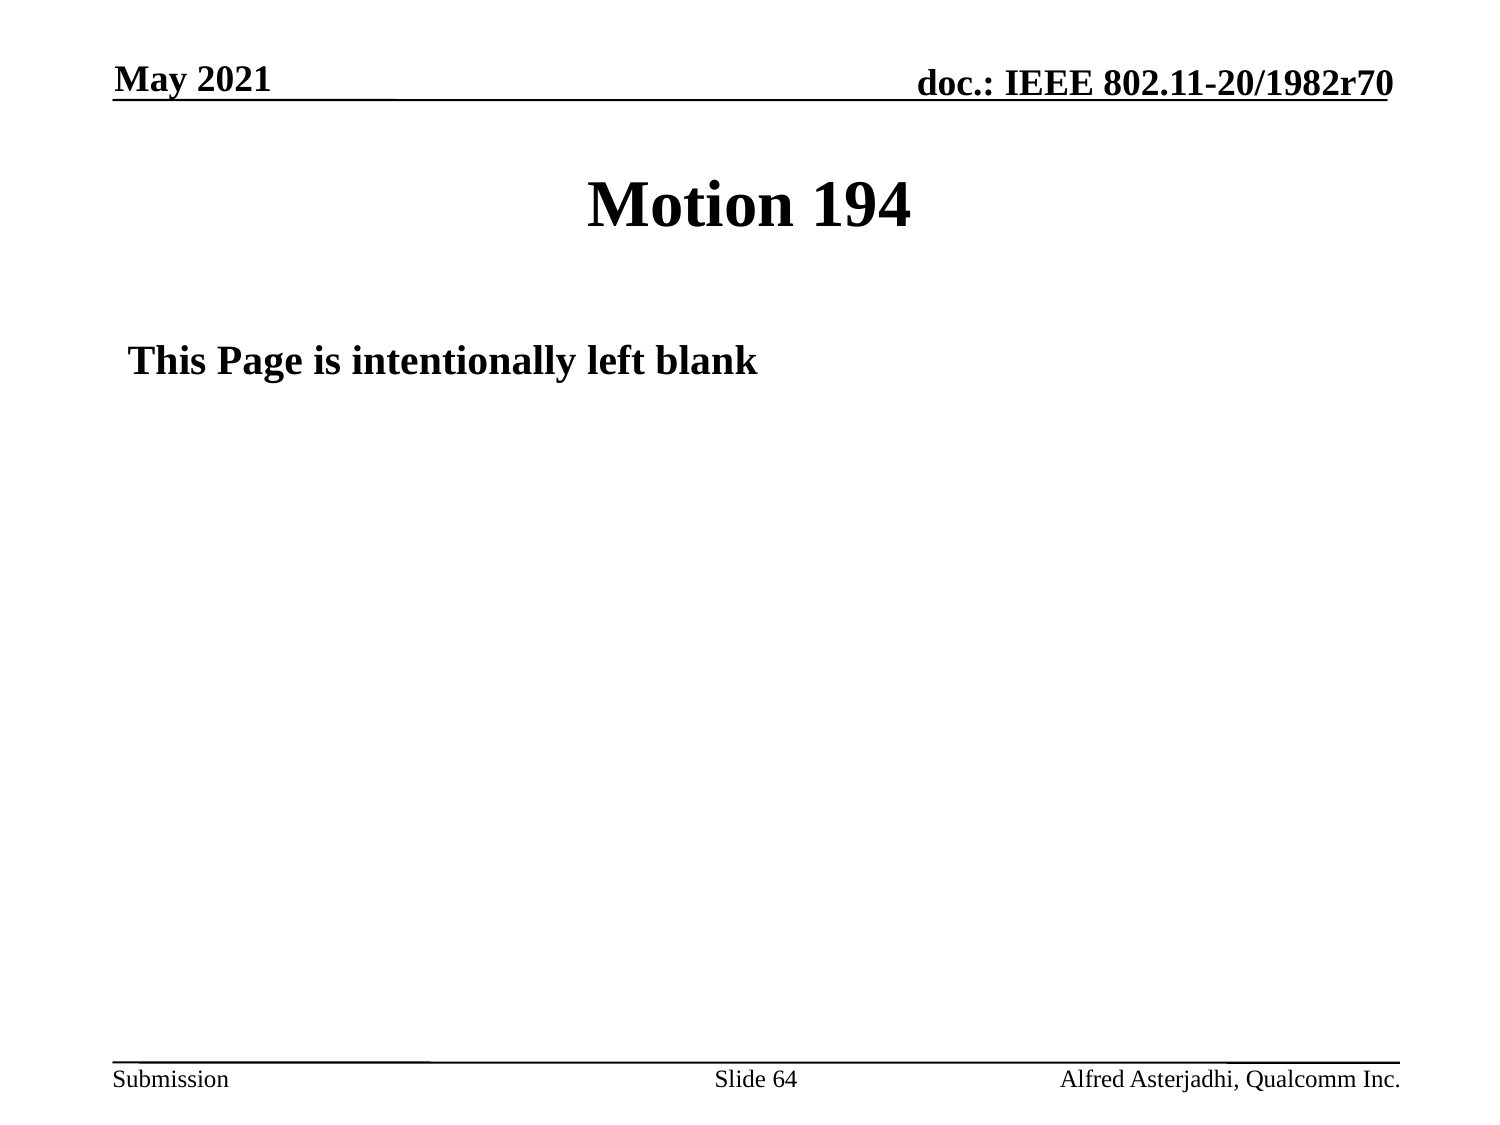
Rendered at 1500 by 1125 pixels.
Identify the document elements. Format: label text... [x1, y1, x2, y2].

title Motion 194 [112, 112, 1388, 288]
footer Alfred Asterjadhi, Qualcomm Inc. [878, 1061, 1402, 1093]
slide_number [114, 54, 423, 100]
list This Page is intentionally left blank [112, 324, 1388, 1000]
slide_number Slide 64 [712, 1061, 800, 1123]
